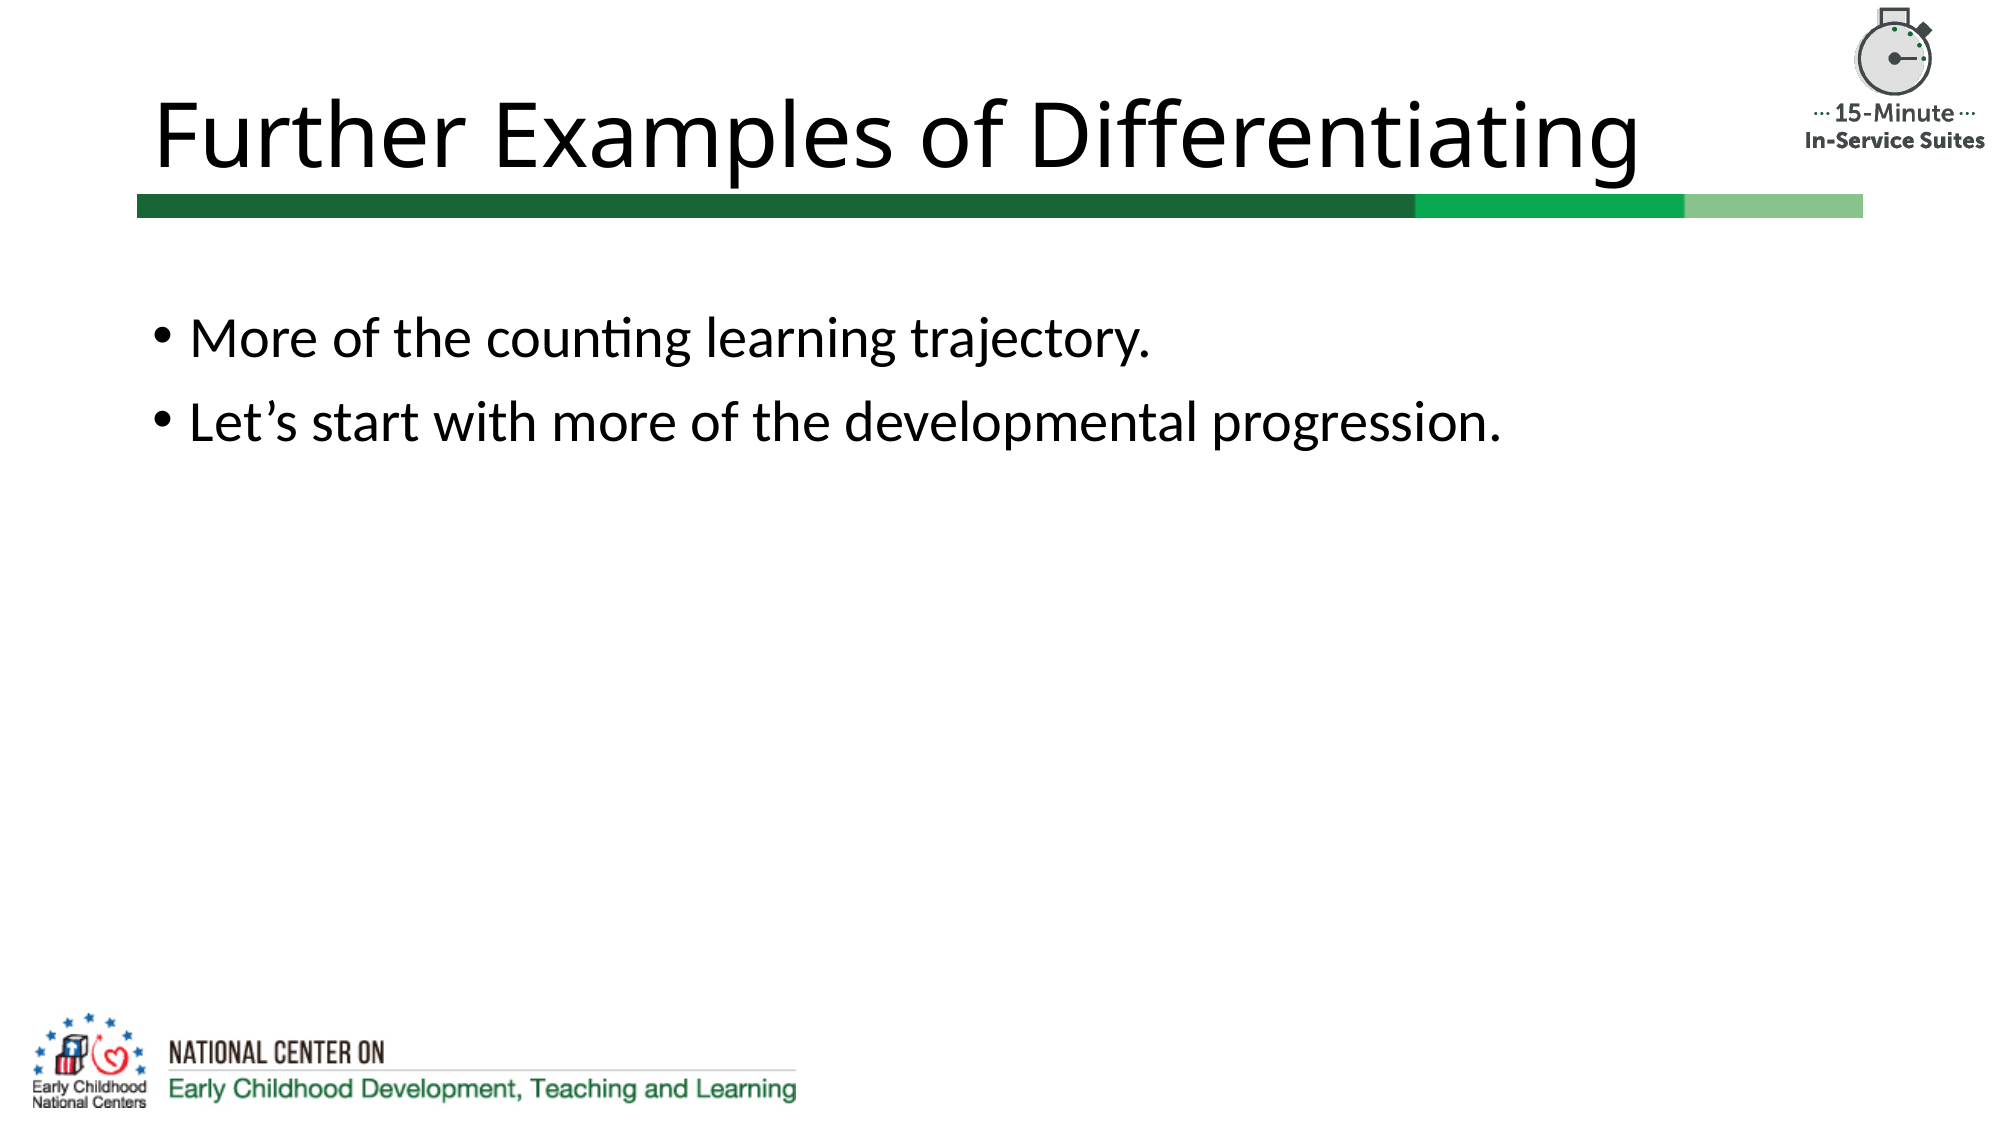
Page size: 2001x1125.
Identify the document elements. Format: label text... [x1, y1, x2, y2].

picture [33, 1013, 796, 1108]
picture [1790, 0, 1999, 161]
list More of the counting learning trajectory. Let’s start with more of the developmental progression. [137, 299, 1863, 1014]
title Further Examples of Differentiating [137, 59, 1863, 218]
